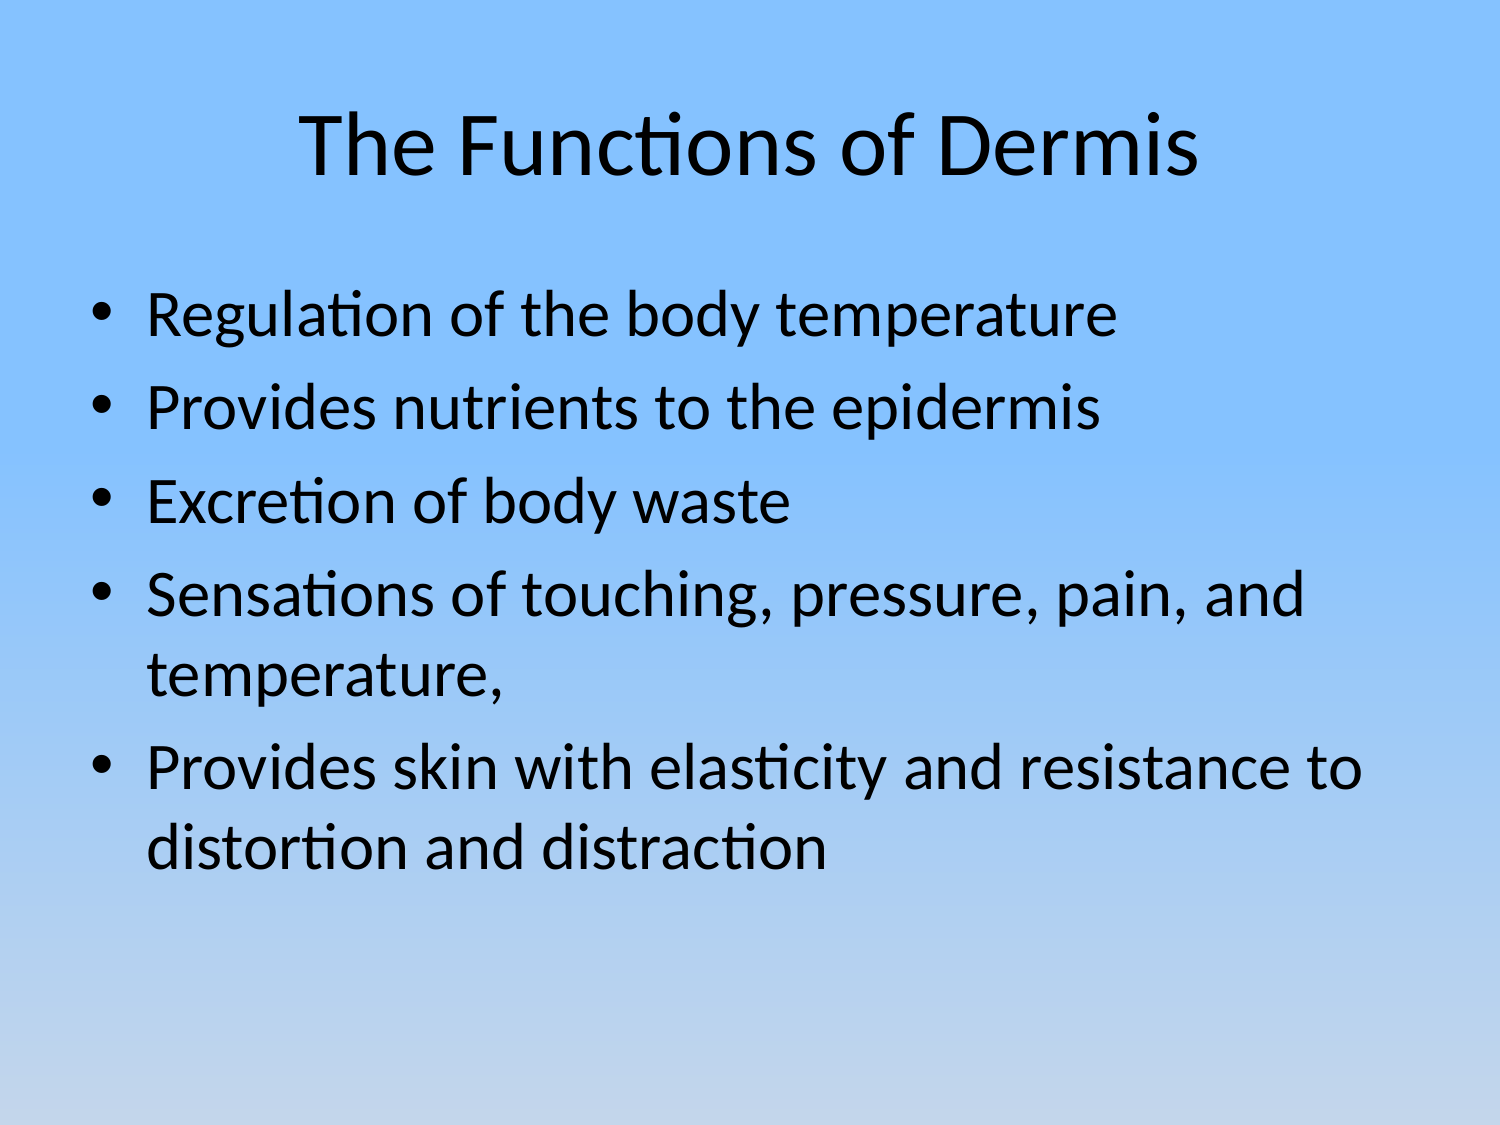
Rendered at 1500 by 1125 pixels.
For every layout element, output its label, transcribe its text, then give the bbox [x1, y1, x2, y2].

title The Functions of Dermis [74, 44, 1426, 233]
list Regulation of the body temperature Provides nutrients to the epidermis Excretion of body waste Sensations of touching, pressure, pain, and temperature, Provides skin with elasticity and resistance to distortion and distraction [74, 262, 1426, 1006]
